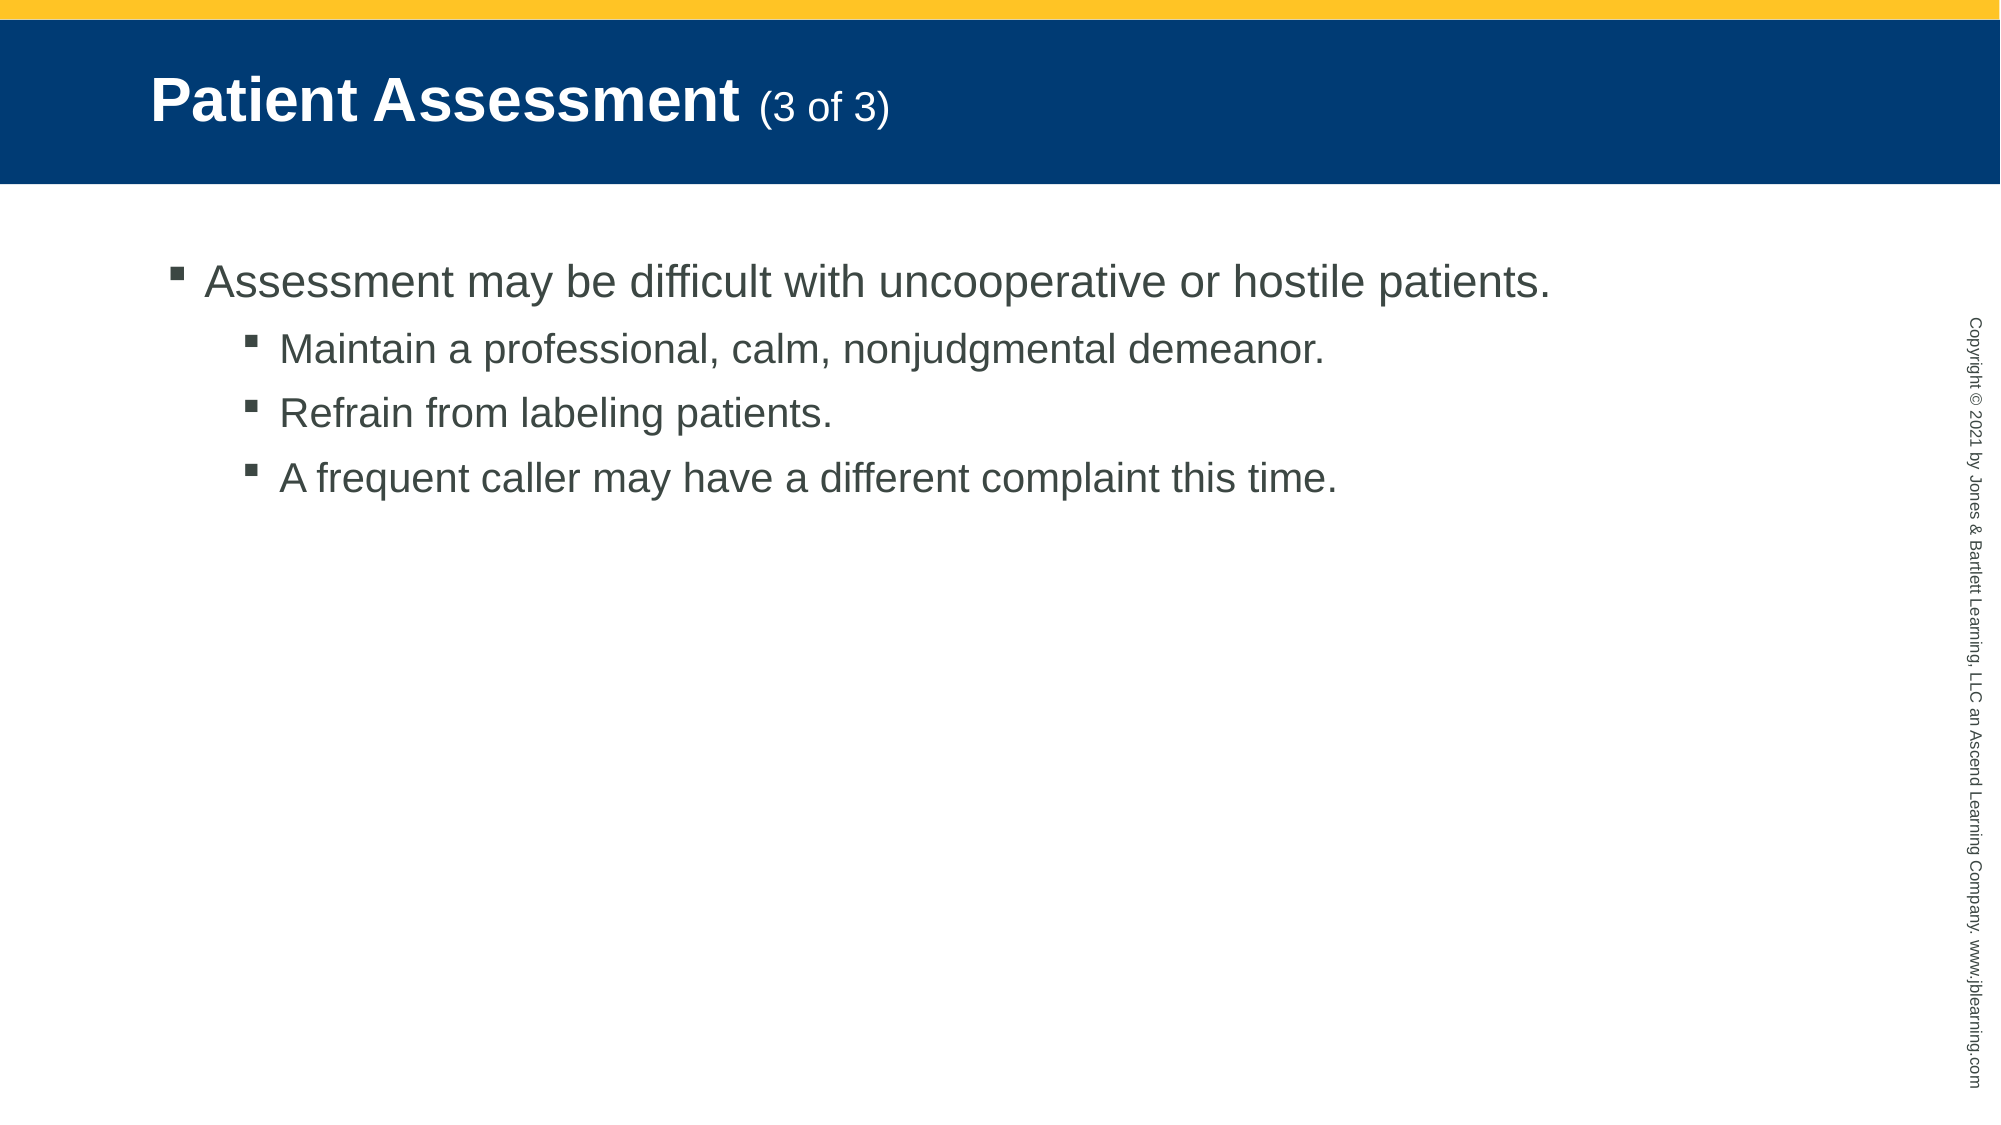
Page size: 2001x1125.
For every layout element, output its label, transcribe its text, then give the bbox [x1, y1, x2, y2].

title Patient Assessment (3 of 3) [0, 19, 2000, 185]
list Assessment may be difficult with uncooperative or hostile patients. Maintain a professional, calm, nonjudgmental demeanor. Refrain from labeling patients. A frequent caller may have a different complaint this time. [151, 244, 1840, 1016]
